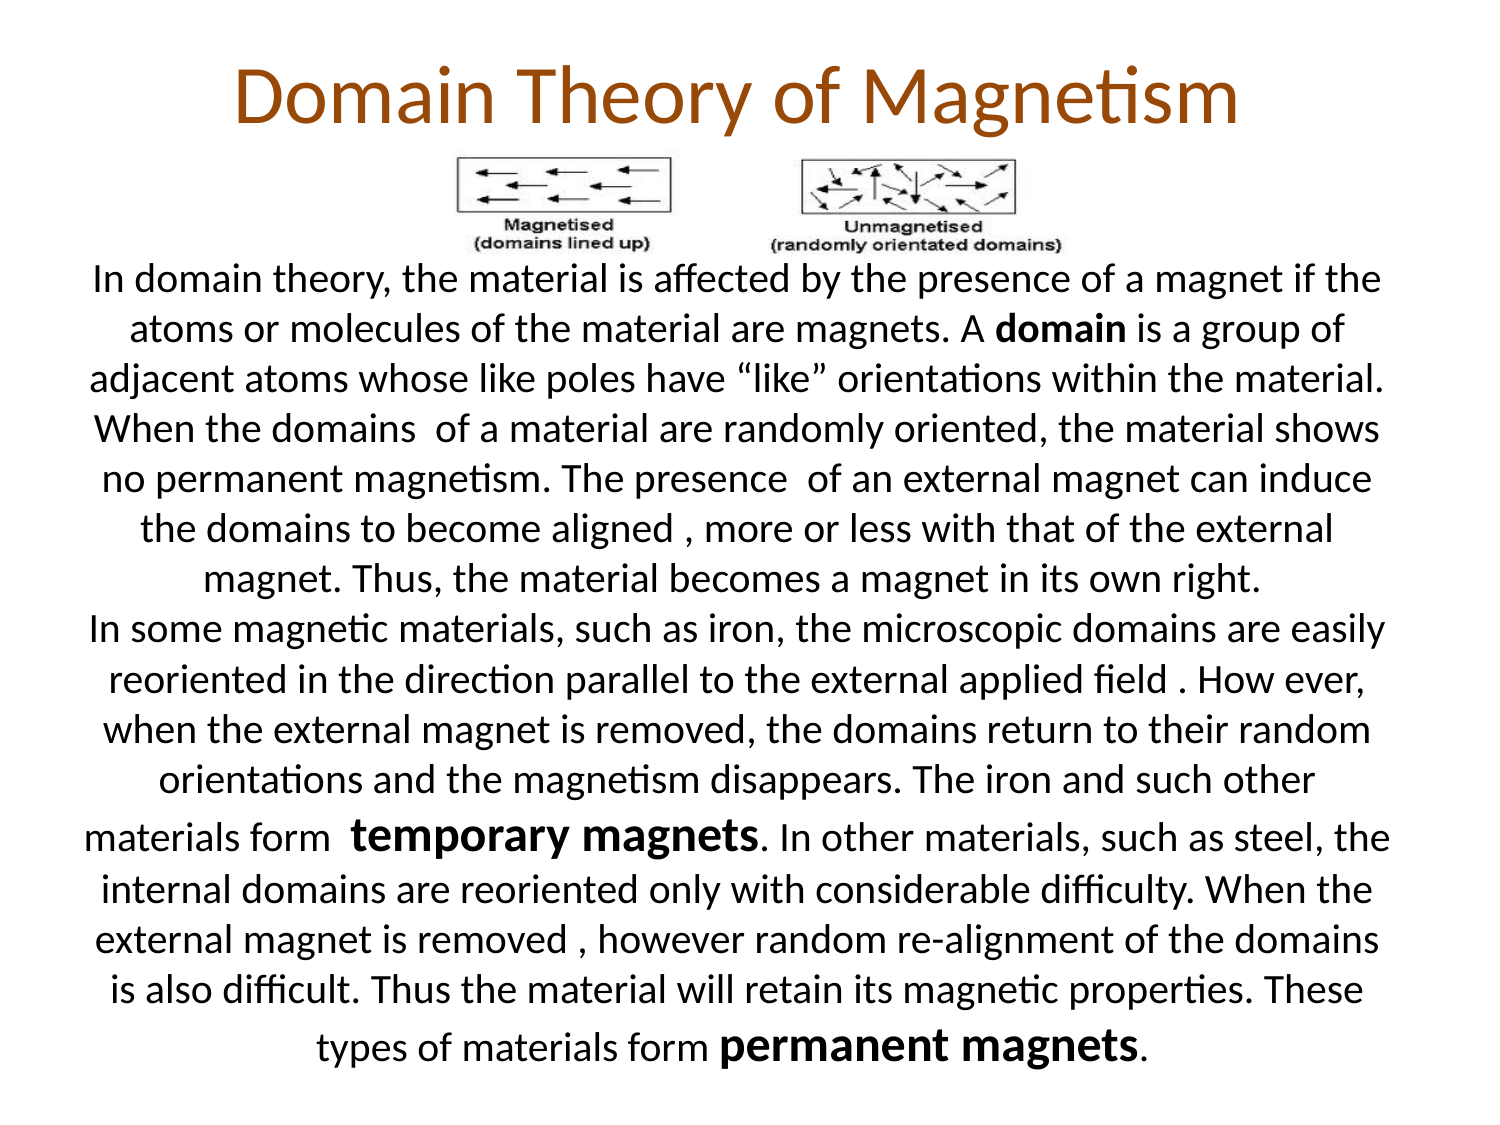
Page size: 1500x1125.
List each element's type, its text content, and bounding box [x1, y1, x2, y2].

title Domain Theory of Magnetism In domain theory, the material is affected by the presence of a magnet if the atoms or molecules of the material are magnets. A domain is a group of adjacent atoms whose like poles have “like” orientations within the material. When the domains of a material are randomly oriented, the material shows no permanent magnetism. The presence of an external magnet can induce the domains to become aligned , more or less with that of the external magnet. Thus, the material becomes a magnet in its own right. In some magnetic materials, such as iron, the microscopic domains are easily reoriented in the direction parallel to the external applied field . How ever, when the external magnet is removed, the domains return to their random orientations and the magnetism disappears. The iron and such other materials form temporary magnets. In other materials, such as steel, the internal domains are reoriented only with considerable difficulty. When the external magnet is removed , however random re-alignment of the domains is also difficult. Thus the material will retain its magnetic properties. These types of materials form permanent magnets. [62, 24, 1413, 1088]
picture [429, 149, 1071, 263]
